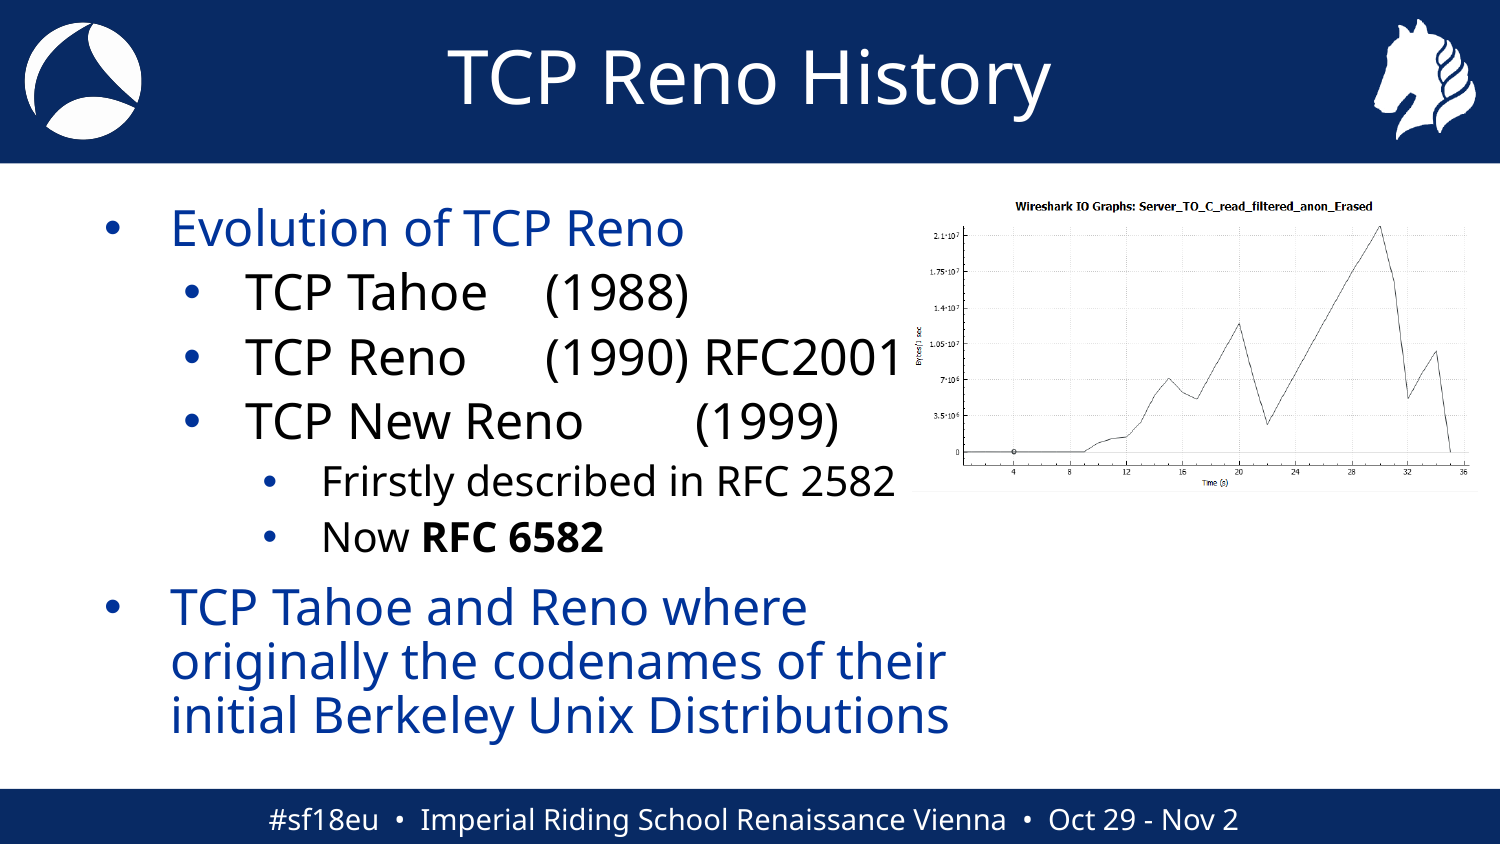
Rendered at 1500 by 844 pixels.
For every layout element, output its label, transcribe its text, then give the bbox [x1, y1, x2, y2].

picture [24, 22, 142, 140]
picture [1361, 8, 1489, 151]
title TCP Reno History [188, 0, 1312, 161]
picture [912, 195, 1478, 492]
list Evolution of TCP Reno TCP Tahoe (1988) TCP Reno (1990) RFC2001 TCP New Reno (1999) Frirstly described in RFC 2582 Now RFC 6582 TCP Tahoe and Reno where originally the codenames of their initial Berkeley Unix Distributions [80, 195, 1054, 754]
